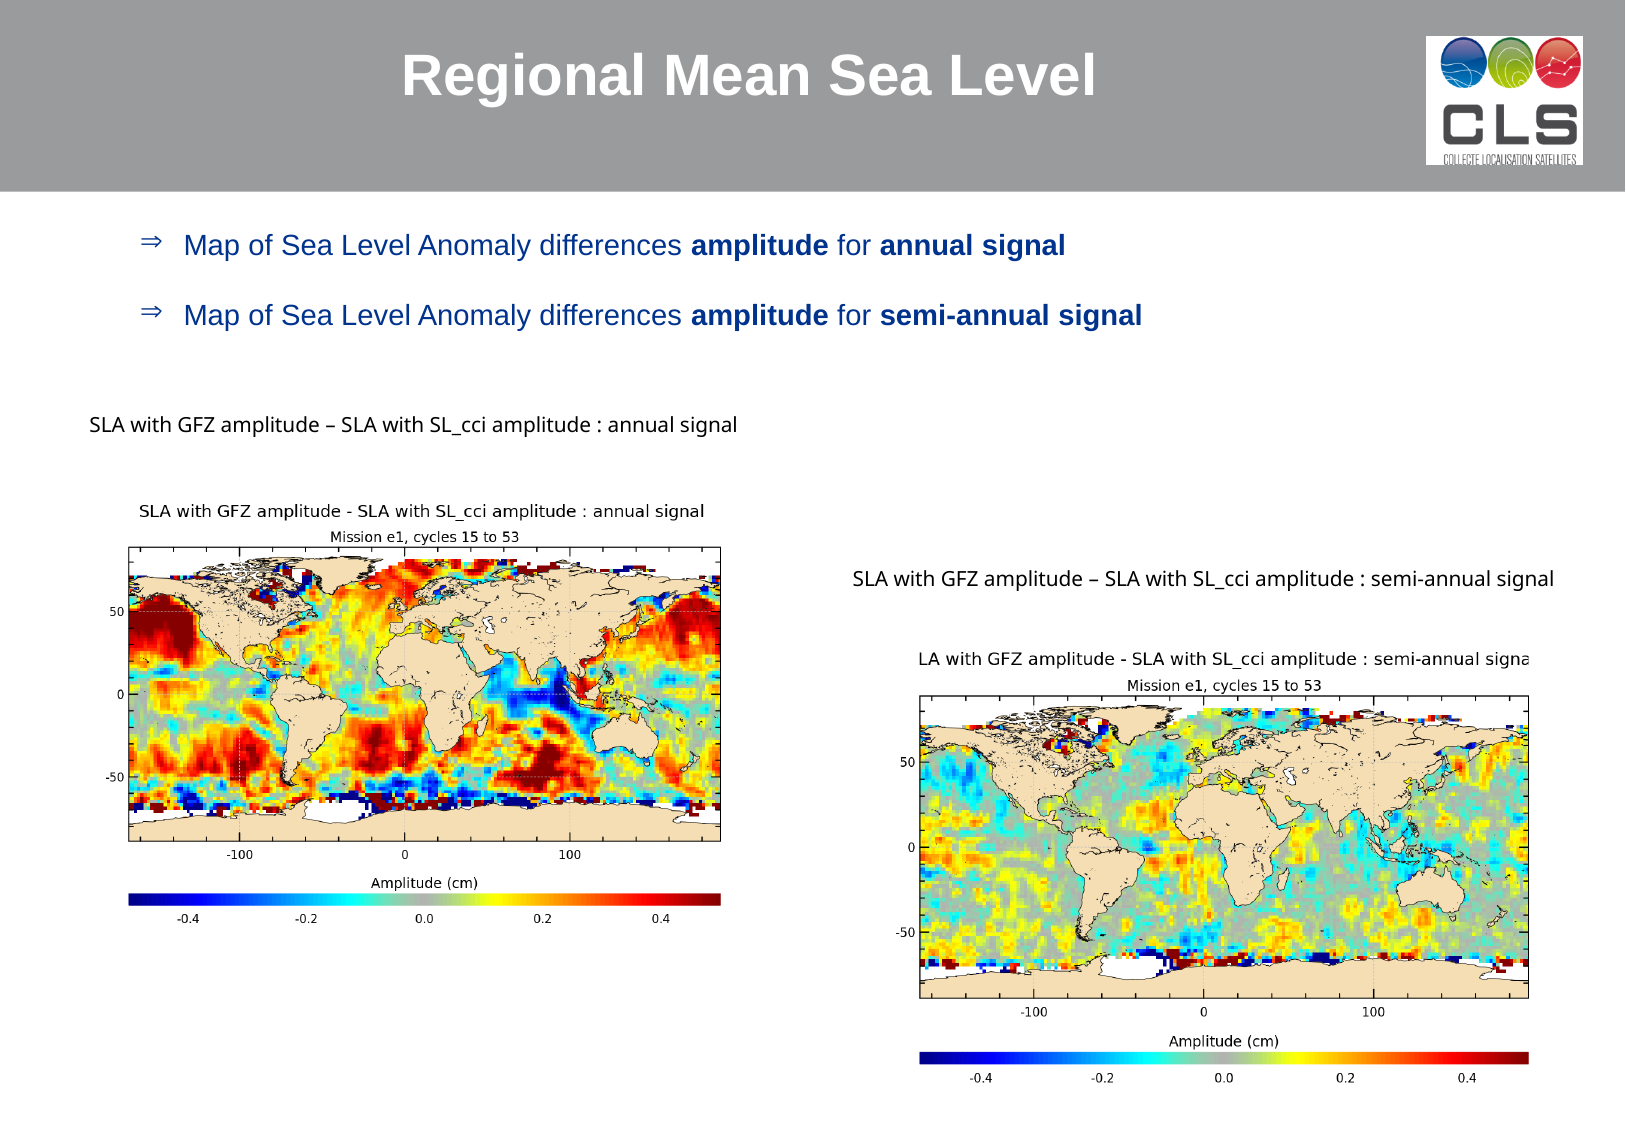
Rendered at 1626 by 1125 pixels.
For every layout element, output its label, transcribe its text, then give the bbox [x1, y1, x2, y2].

text_box Map of Sea Level Anomaly differences amplitude for annual signal Map of Sea Level Anomaly differences amplitude for semi-annual signal [125, 219, 1515, 339]
text_box SLA with GFZ amplitude – SLA with SL_cci amplitude : annual signal [24, 404, 803, 445]
text_box Regional Mean Sea Level [386, 40, 1162, 119]
text_box SLA with GFZ amplitude – SLA with SL_cci amplitude : semi-annual signal [815, 558, 1593, 599]
picture [1426, 36, 1583, 165]
picture [56, 483, 755, 948]
picture [845, 630, 1564, 1109]
